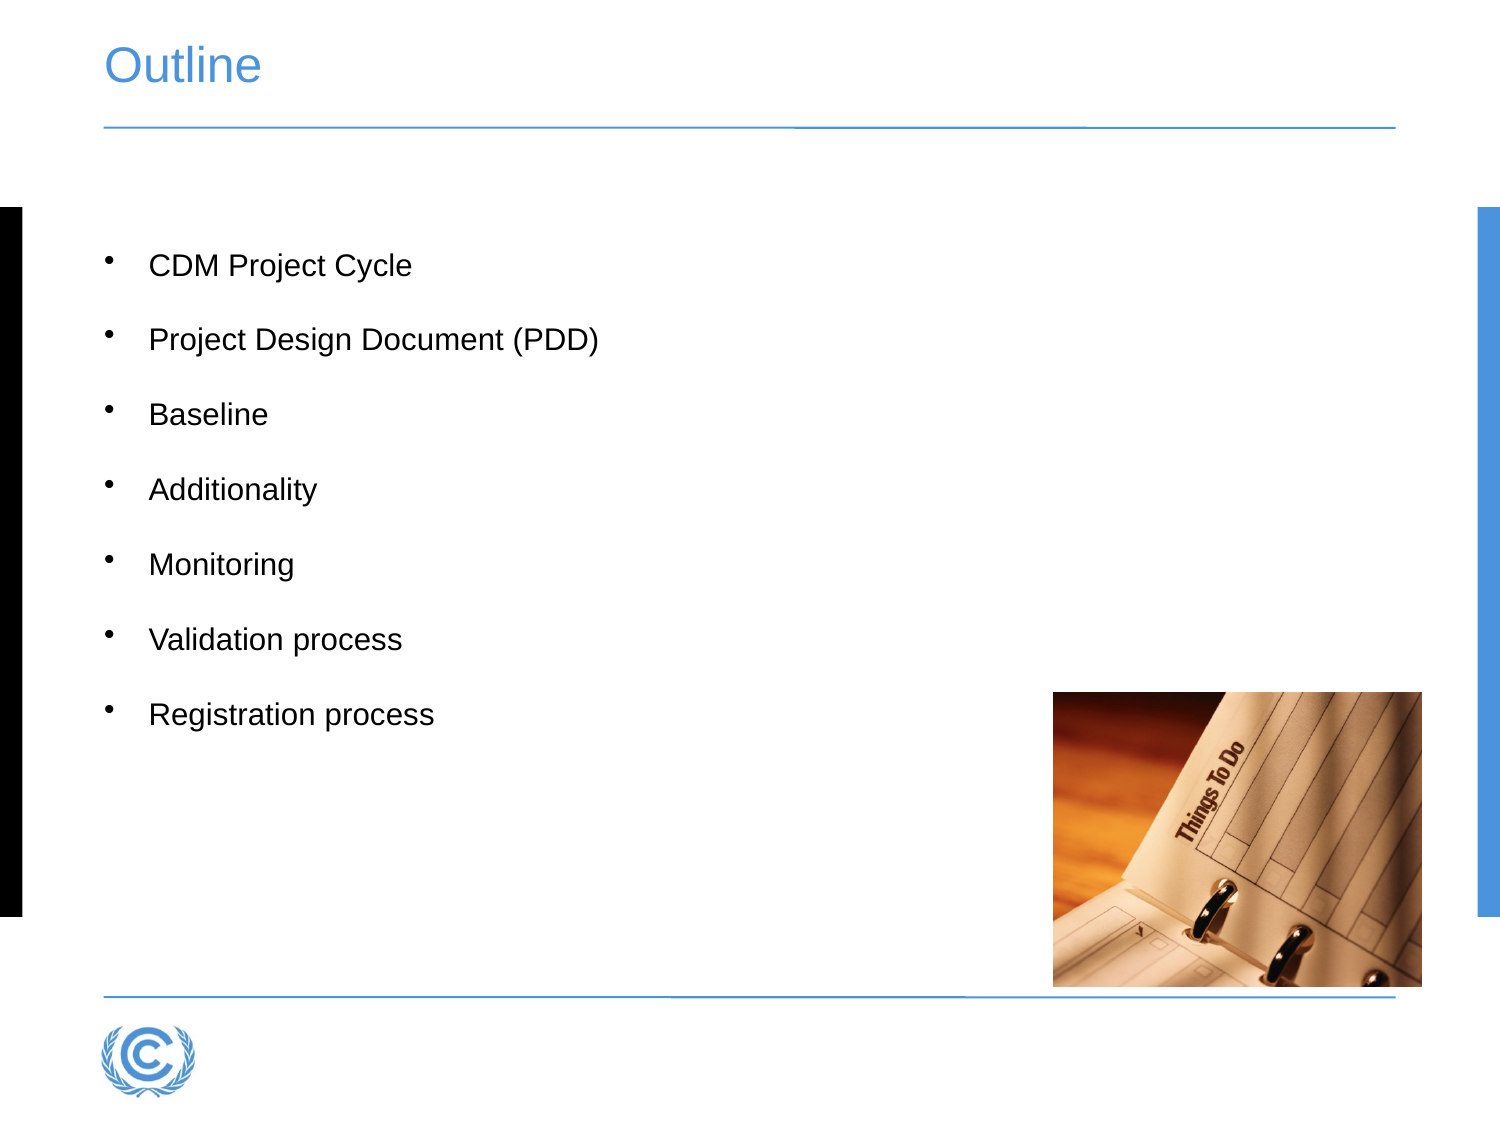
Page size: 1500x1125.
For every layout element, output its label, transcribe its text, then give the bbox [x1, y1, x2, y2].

list CDM Project Cycle Project Design Document (PDD) Baseline Additionality Monitoring Validation process Registration process [104, 207, 1395, 918]
picture [101, 1001, 209, 1108]
picture [1053, 692, 1422, 987]
title Outline [104, 50, 1396, 103]
